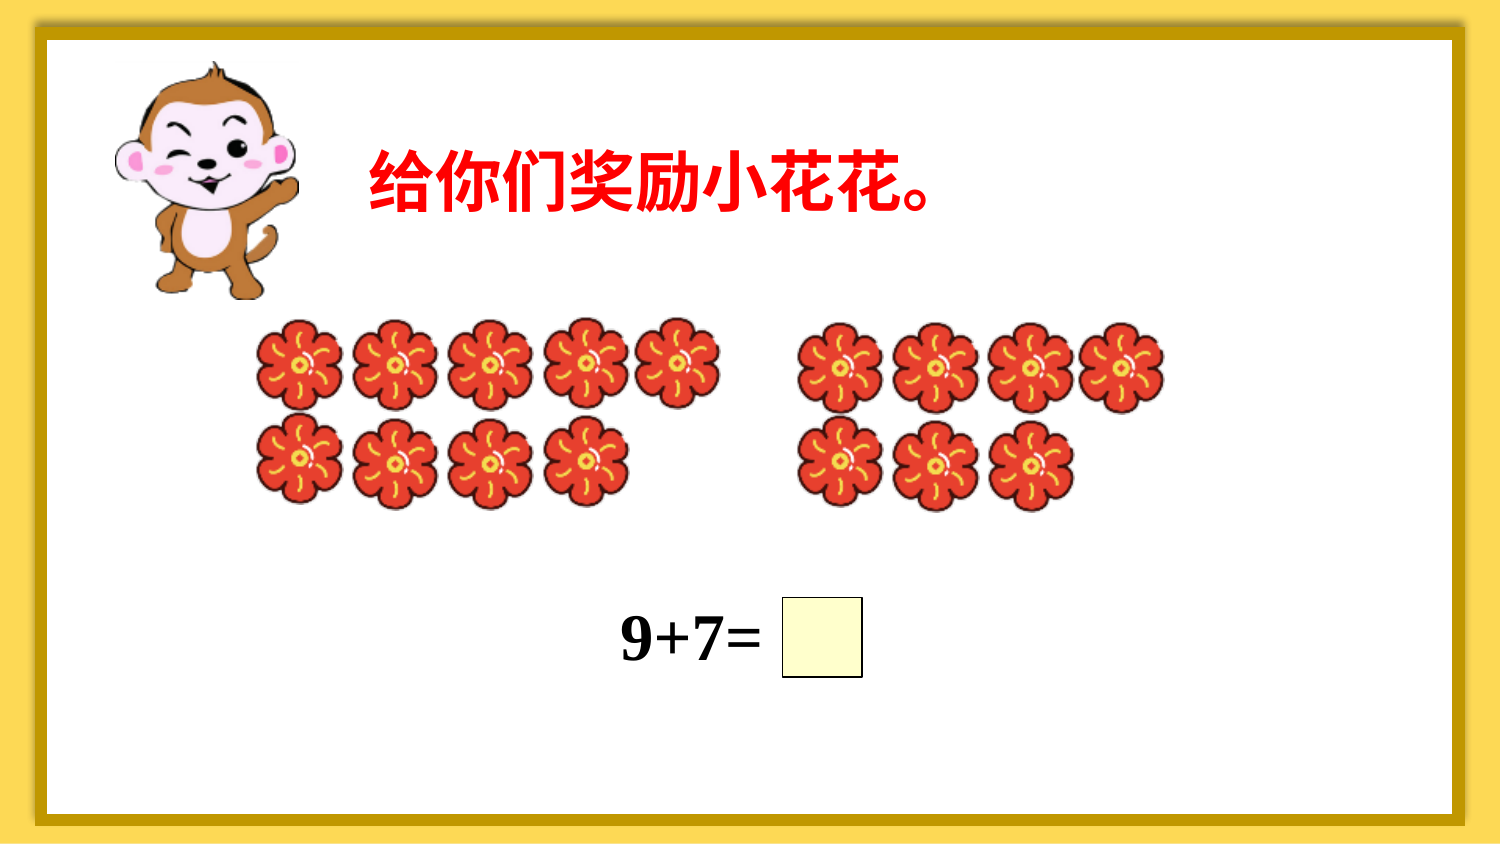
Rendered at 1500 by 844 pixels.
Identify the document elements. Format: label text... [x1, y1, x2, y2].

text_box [255, 316, 1165, 513]
picture [115, 61, 299, 300]
text_box 给你们奖励小花花。 [353, 132, 940, 228]
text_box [605, 585, 862, 682]
